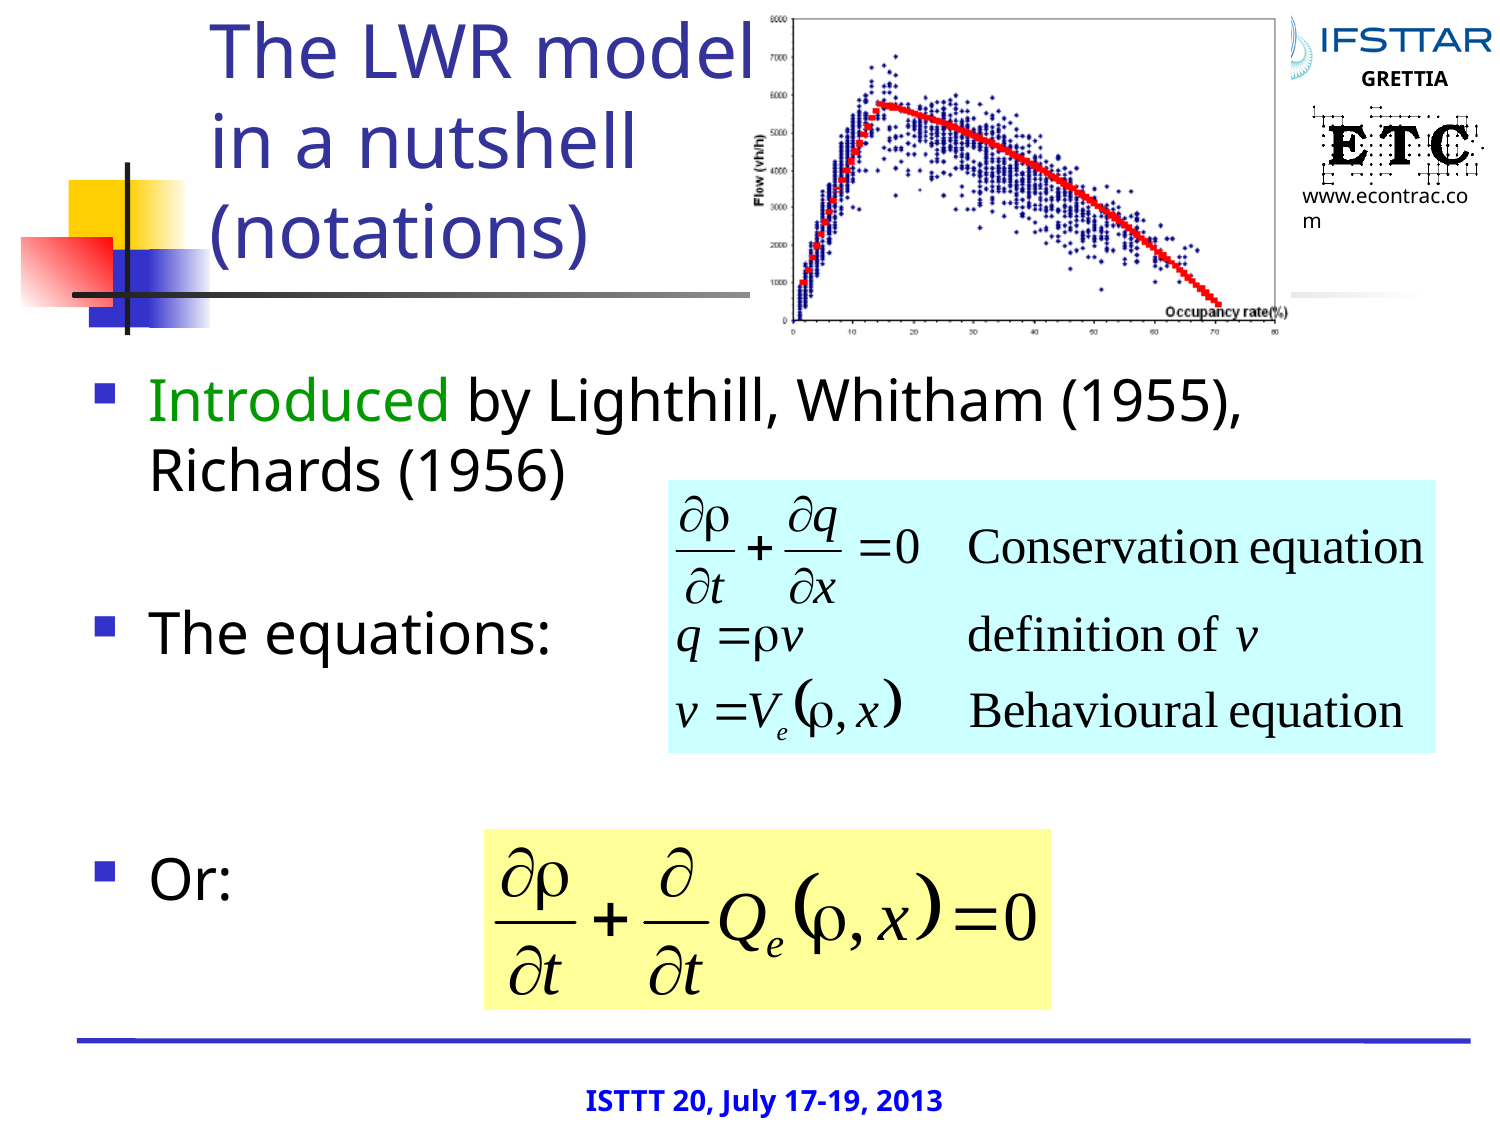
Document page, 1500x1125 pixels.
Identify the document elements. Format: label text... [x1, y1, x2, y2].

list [667, 480, 1437, 754]
picture [1409, 74, 1417, 82]
list Introduced by Lighthill, Whitham (1955), Richards (1956) The equations: Or: [76, 355, 1466, 1018]
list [483, 828, 1052, 1011]
picture [749, 0, 1494, 343]
title The LWR model in a nutshell (notations) [194, 30, 744, 282]
picture [1312, 105, 1484, 185]
footer ISTTT 20, July 17-19, 2013 [64, 1049, 1465, 1125]
